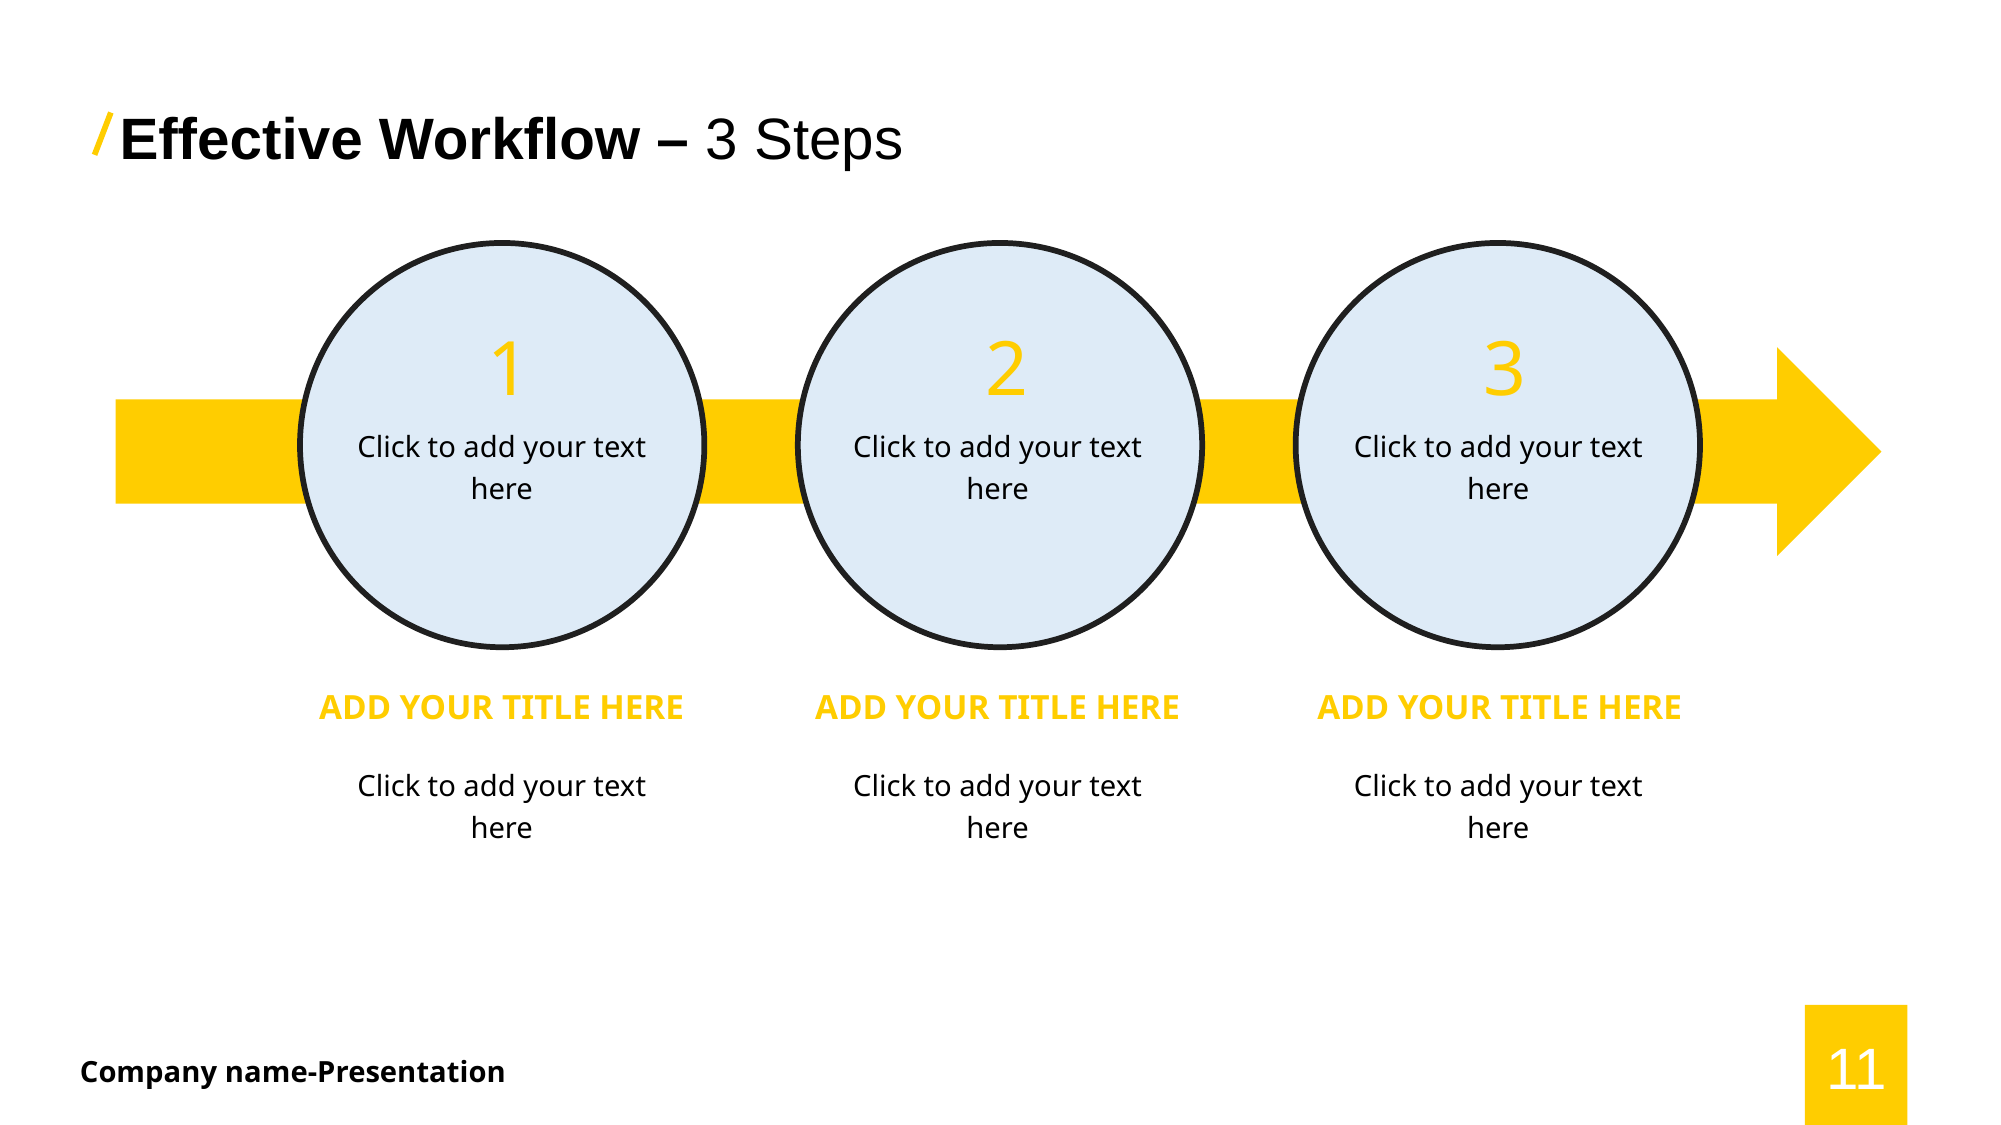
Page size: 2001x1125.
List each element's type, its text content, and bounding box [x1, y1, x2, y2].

text_box Effective Workflow – 3 Steps [104, 93, 971, 179]
text_box [1195, 398, 1303, 505]
text_box [298, 241, 706, 649]
text_box Click to add your text here [836, 753, 1160, 852]
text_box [94, 112, 111, 155]
text_box ADD YOUR TITLE HERE [1289, 678, 1711, 734]
text_box ADD YOUR TITLE HERE [291, 678, 713, 734]
text_box Click to add your text here [836, 414, 1160, 513]
text_box Click to add your text here [1336, 414, 1660, 513]
text_box 11 [1804, 1004, 1908, 1125]
text_box Click to add your text here [1336, 753, 1660, 852]
text_box 1 [472, 312, 532, 414]
text_box Click to add your text here [340, 414, 664, 513]
text_box 3 [1468, 312, 1528, 414]
text_box ADD YOUR TITLE HERE [787, 678, 1209, 734]
text_box Click to add your text here [340, 753, 664, 852]
text_box [114, 398, 307, 505]
text_box [1693, 344, 1883, 559]
text_box [796, 241, 1204, 649]
text_box [1294, 241, 1702, 649]
text_box 2 [970, 312, 1030, 414]
text_box Company name-Presentation [64, 1045, 532, 1096]
text_box [697, 398, 805, 505]
